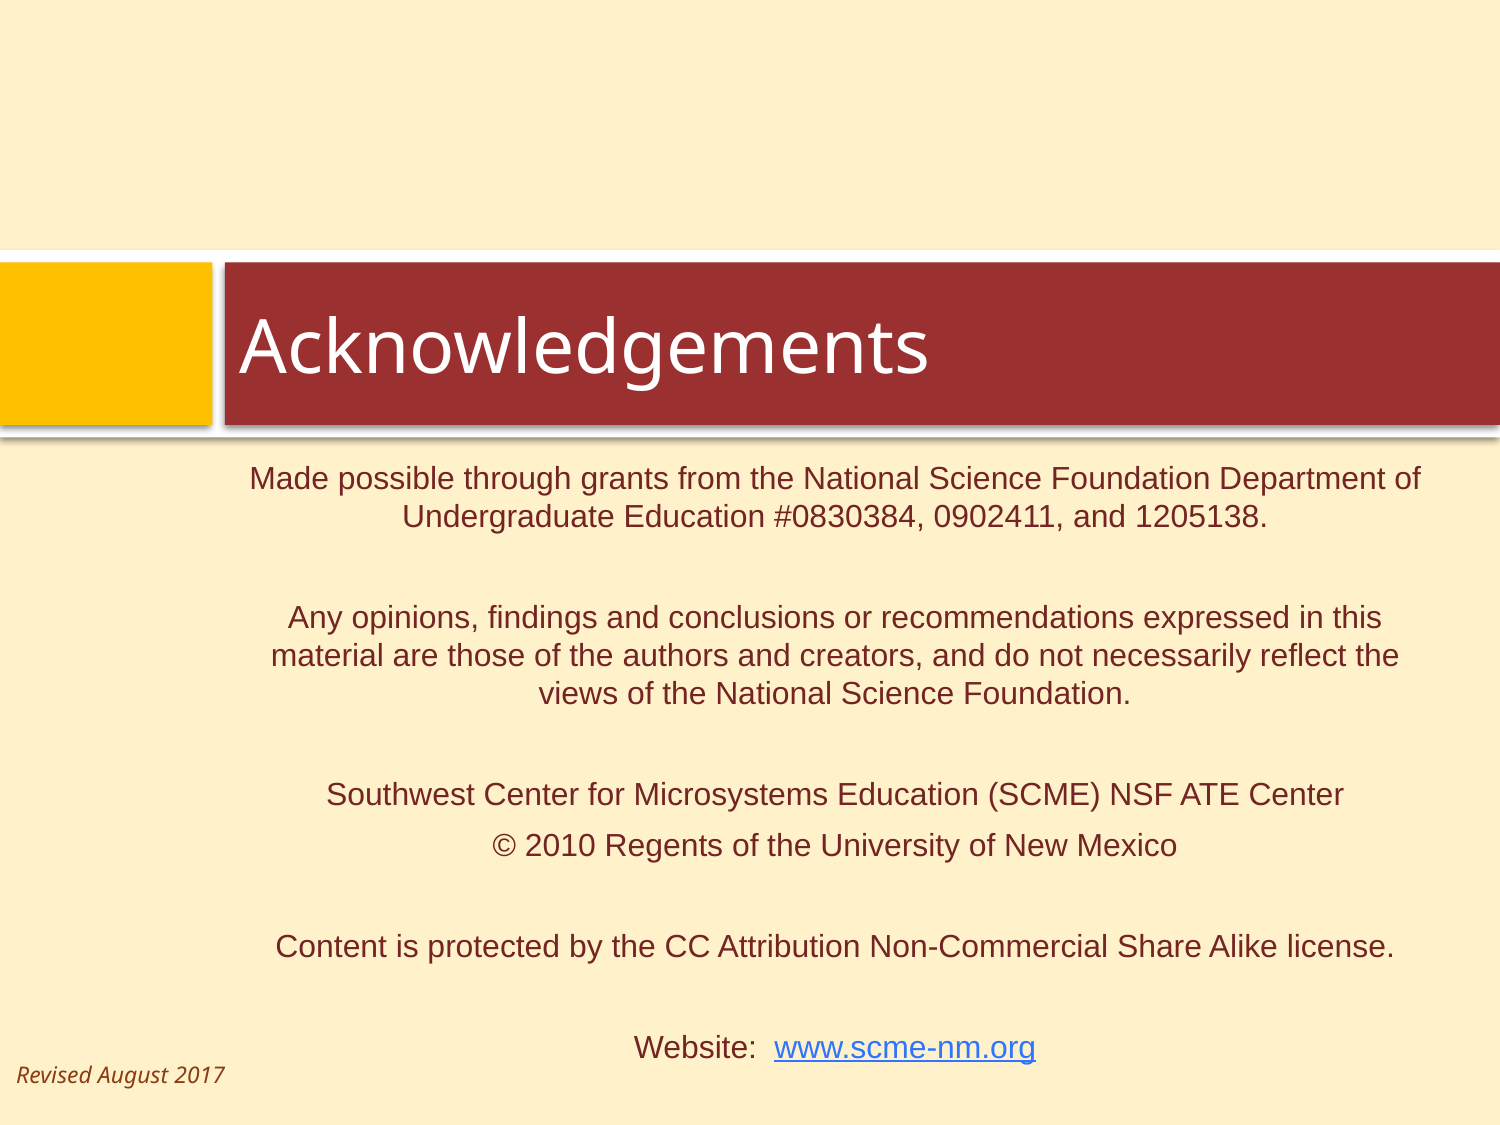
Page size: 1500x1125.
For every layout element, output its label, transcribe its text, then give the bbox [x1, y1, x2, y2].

list Made possible through grants from the National Science Foundation Department of Undergraduate Education #0830384, 0902411, and 1205138. Any opinions, findings and conclusions or recommendations expressed in this material are those of the authors and creators, and do not necessarily reflect the views of the National Science Foundation. Southwest Center for Microsystems Education (SCME) NSF ATE Center © 2010 Regents of the University of New Mexico Content is protected by the CC Attribution Non-Commercial Share Alike license. Website: www.scme-nm.org [225, 450, 1445, 1081]
title Acknowledgements [225, 262, 1475, 425]
text_box Revised August 2017 [1, 1052, 241, 1096]
